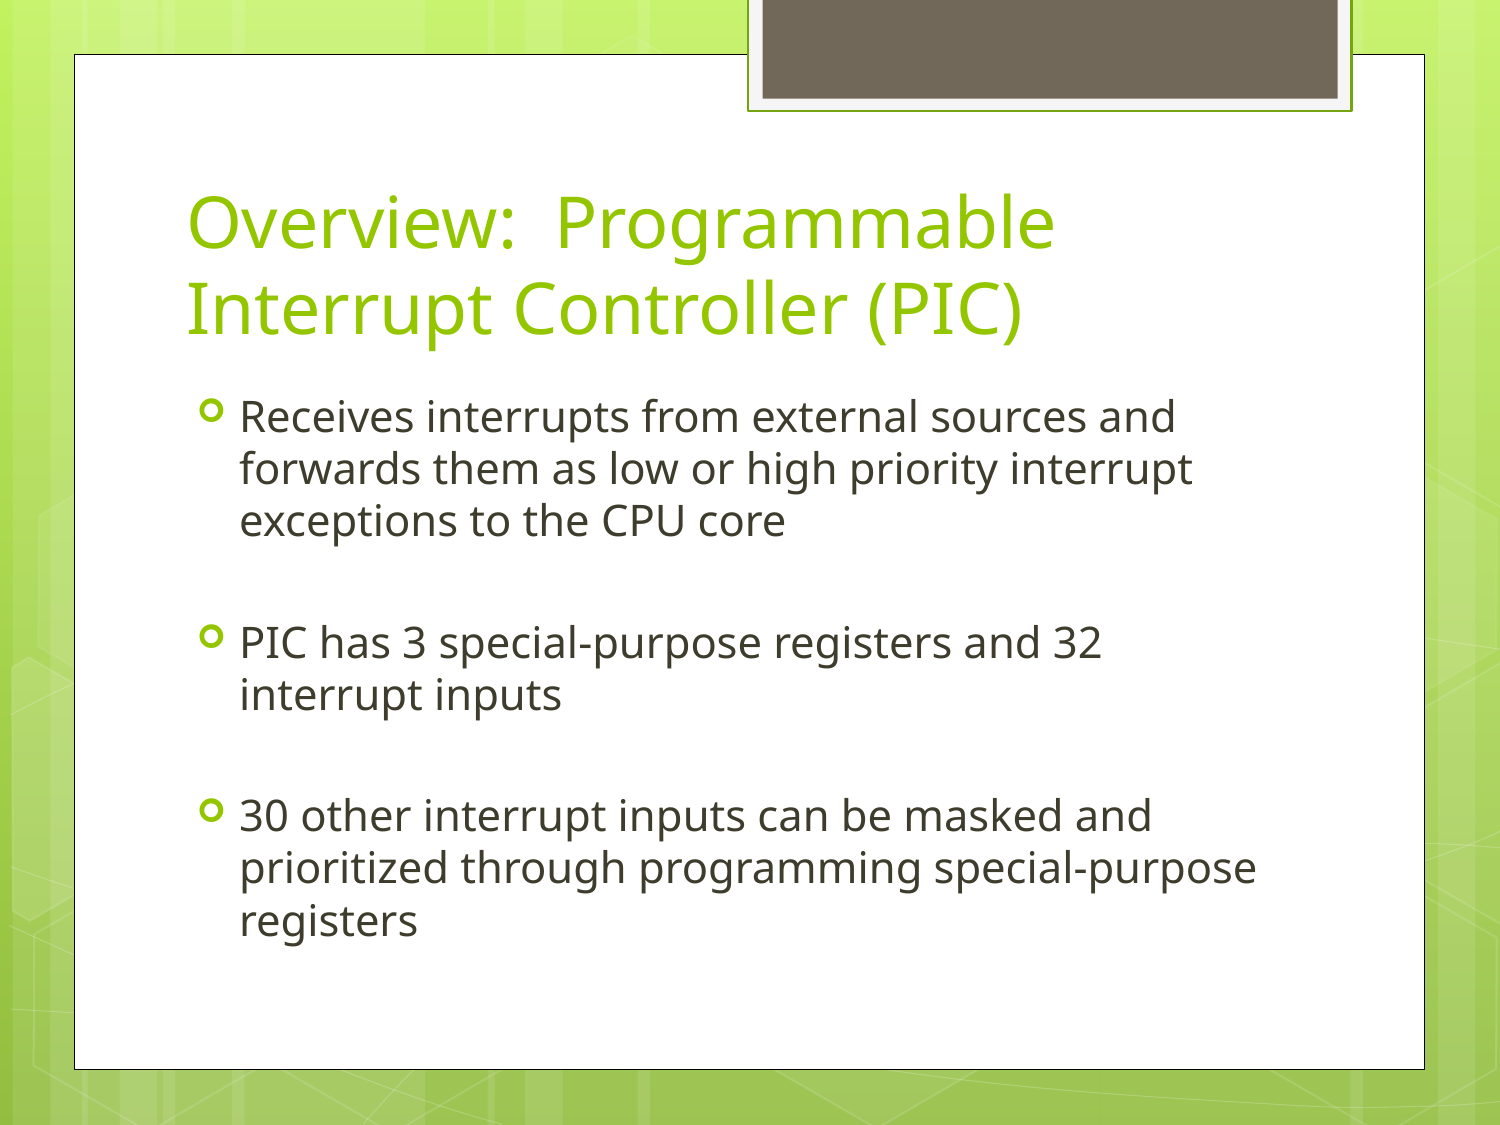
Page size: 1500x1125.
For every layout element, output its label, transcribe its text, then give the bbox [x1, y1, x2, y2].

list Receives interrupts from external sources and forwards them as low or high priority interrupt exceptions to the CPU core PIC has 3 special-purpose registers and 32 interrupt inputs 30 other interrupt inputs can be masked and prioritized through programming special-purpose registers [171, 381, 1283, 957]
title Overview: Programmable Interrupt Controller (PIC) [171, 168, 1324, 357]
